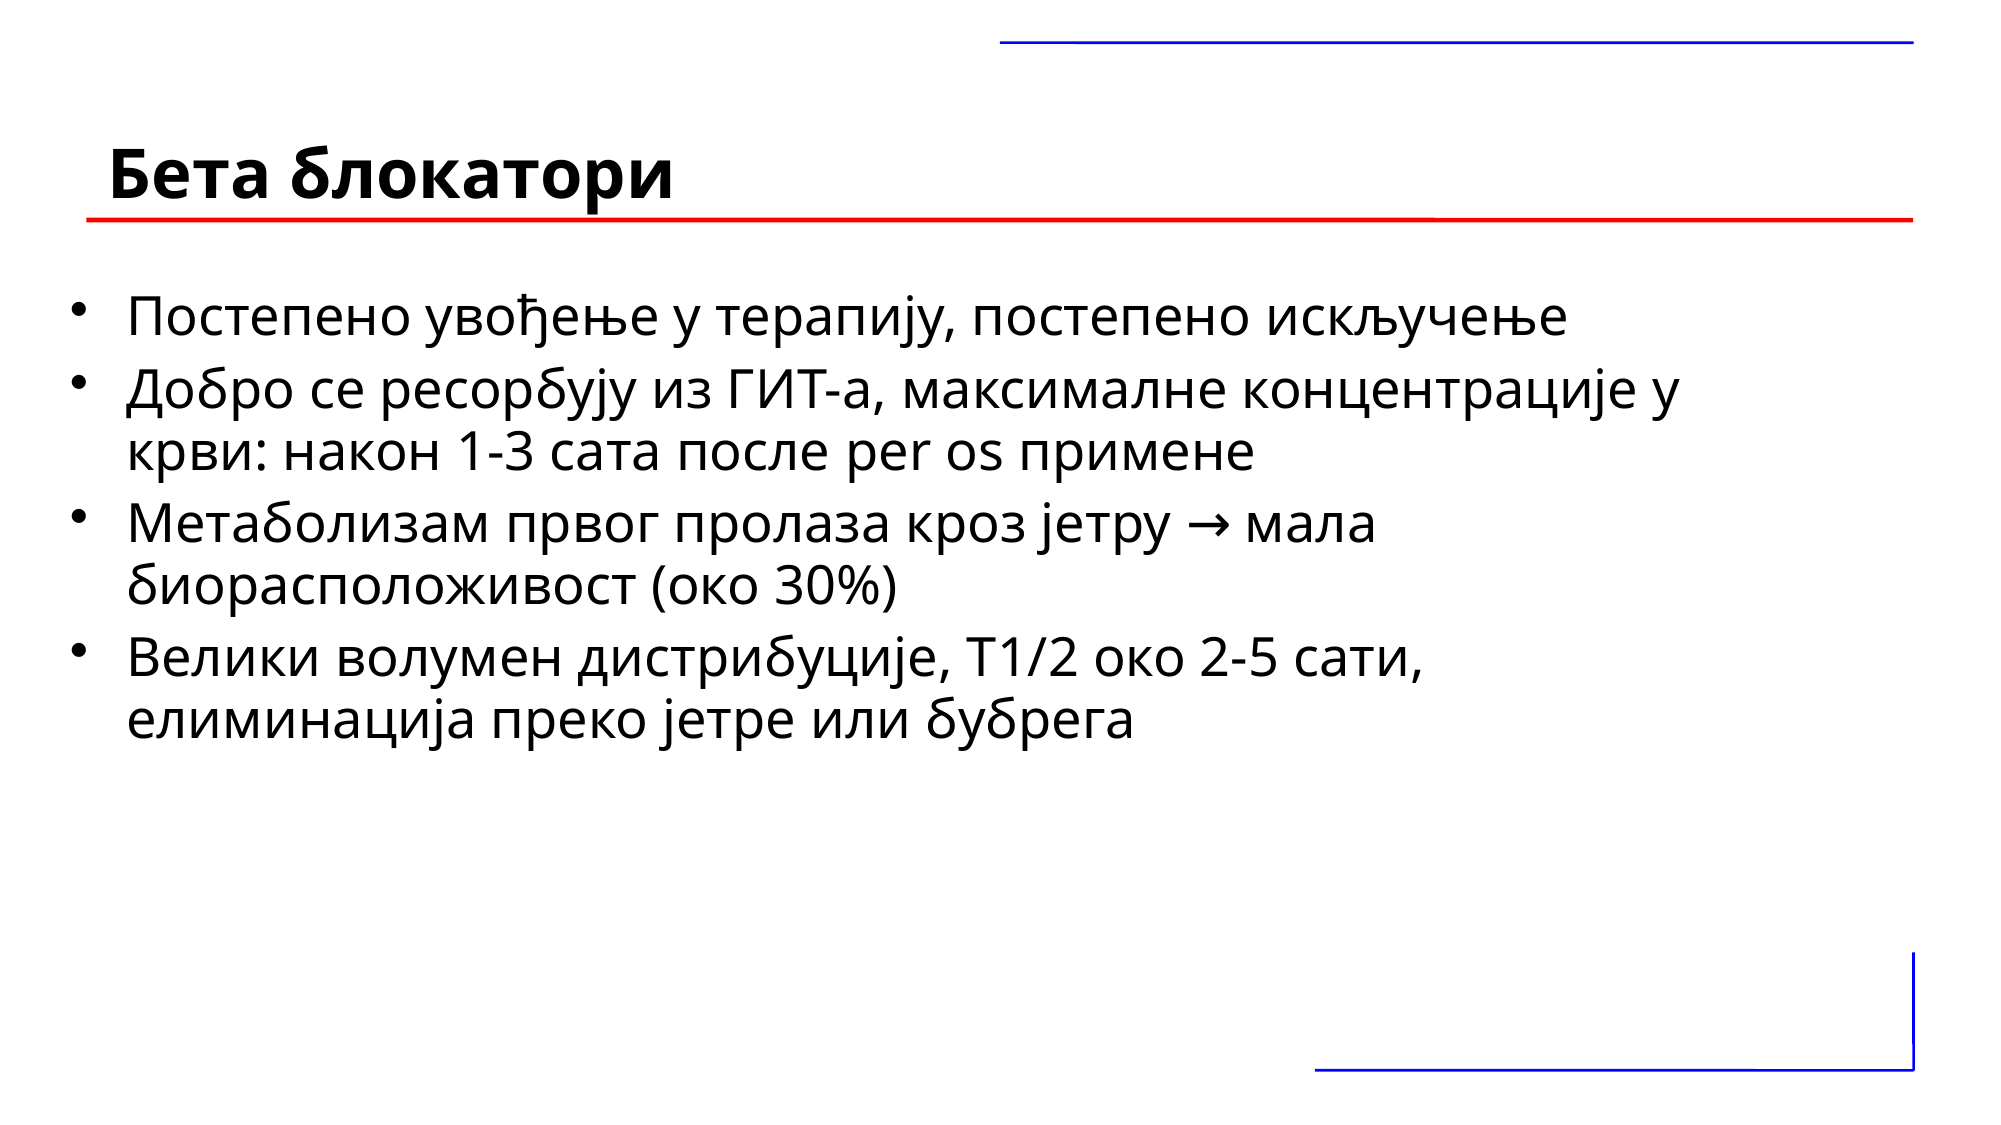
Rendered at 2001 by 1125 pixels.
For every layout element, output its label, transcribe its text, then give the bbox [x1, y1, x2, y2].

title Бета блокатори [92, 7, 1663, 220]
list Постепено увођење у терапију, постепено искључење Добро се ресорбују из ГИТ-а, максималне концентрације у крви: након 1-3 сата после per os примене Метаболизам првог пролаза кроз јетру → мала биорасположивост (око 30%) Велики волумен дистрибуције, Т1/2 око 2-5 сати, елиминација преко јетре или бубрега [54, 278, 1788, 1000]
